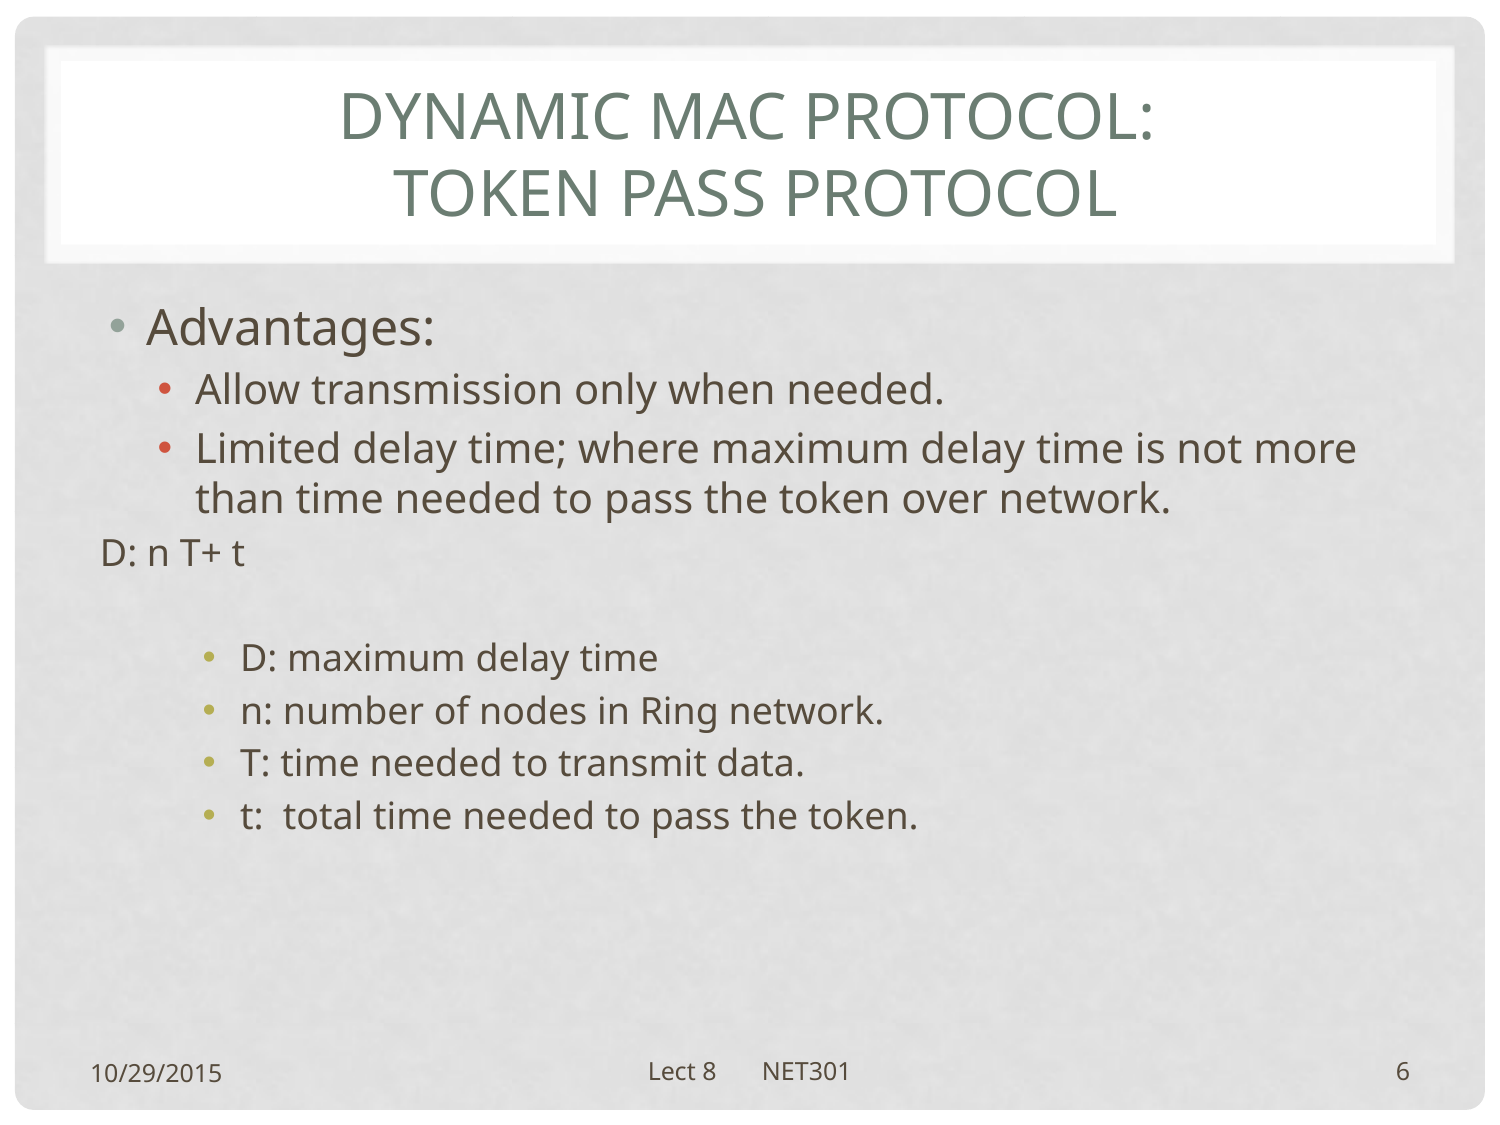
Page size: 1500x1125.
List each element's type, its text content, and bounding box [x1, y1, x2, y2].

footer Lect 8 NET301 [512, 1042, 988, 1103]
title Dynamic mac protocol: Token pass protocol [69, 66, 1425, 238]
slide_number 6 [1074, 1042, 1425, 1103]
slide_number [75, 1042, 425, 1103]
list Advantages: Allow transmission only when needed. Limited delay time; where maximum delay time is not more than time needed to pass the token over network. D: n T+ t D: maximum delay time n: number of nodes in Ring network. T: time needed to transmit data. t: total time needed to pass the token. [75, 287, 1425, 1005]
